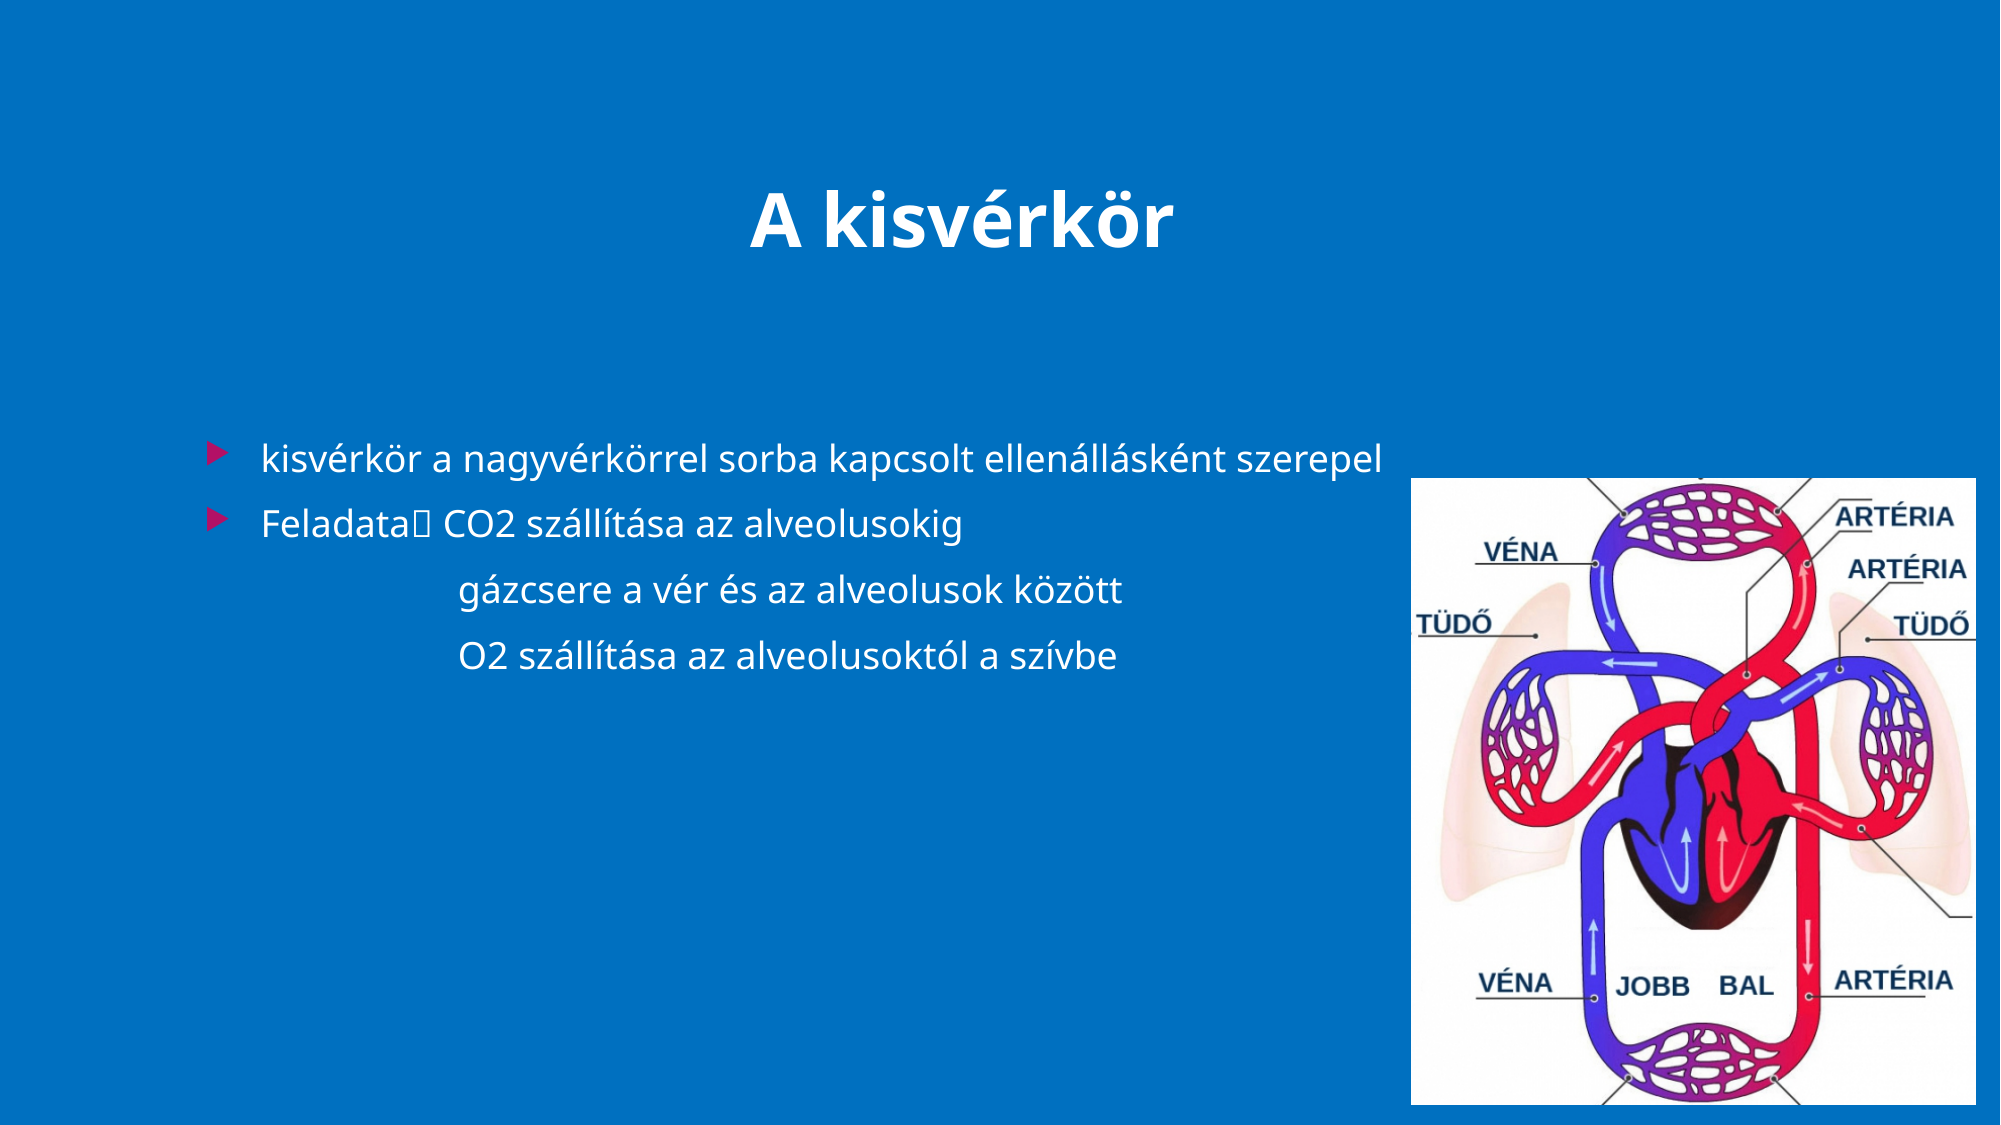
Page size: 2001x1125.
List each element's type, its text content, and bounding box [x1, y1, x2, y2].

picture [1411, 478, 1976, 1105]
title A kisvérkör [734, 159, 2000, 276]
list kisvérkör a nagyvérkörrel sorba kapcsolt ellenállásként szerepel Feladata CO2 szállítása az alveolusokig gázcsere a vér és az alveolusok között O2 szállítása az alveolusoktól a szívbe [189, 427, 1638, 988]
